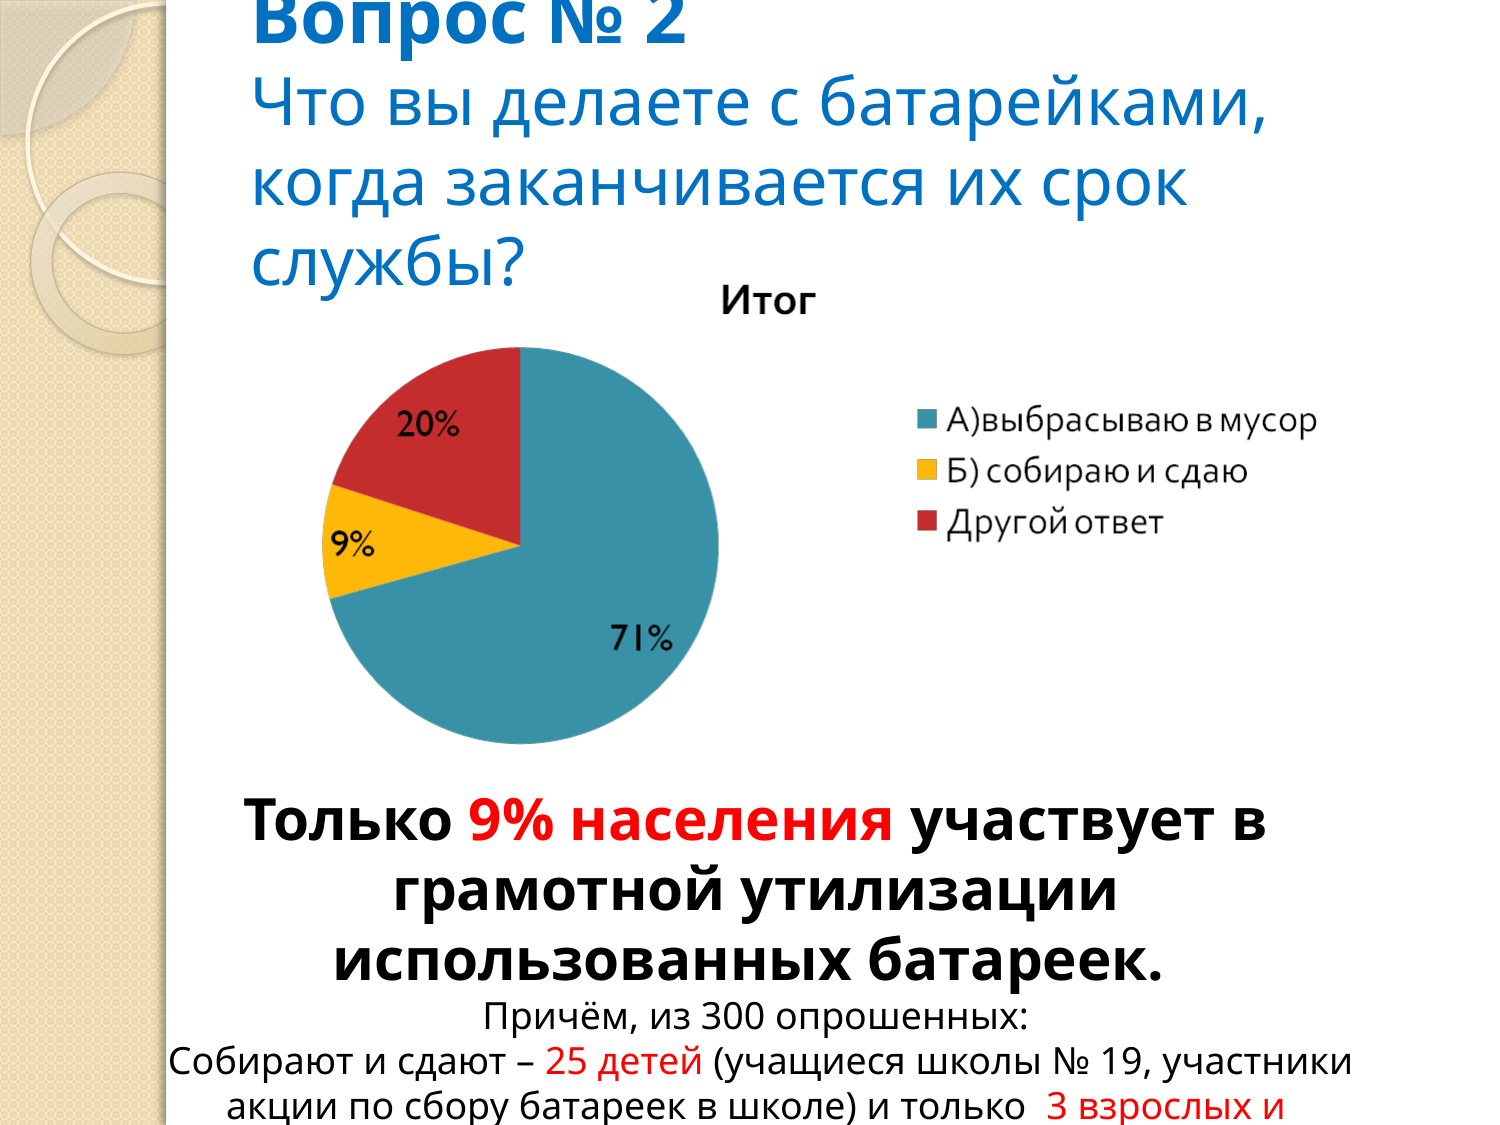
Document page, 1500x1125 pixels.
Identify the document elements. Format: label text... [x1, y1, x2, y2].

text_box Только 9% населения участвует в грамотной утилизации использованных батареек. Причём, из 300 опрошенных: Собирают и сдают – 25 детей (учащиеся школы № 19, участники акции по сбору батареек в школе) и только 3 взрослых и пенсионеров [112, 905, 1400, 1125]
title Вопрос № 2 Что вы делаете с батарейками, когда заканчивается их срок службы? [235, 45, 1466, 233]
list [88, 255, 1448, 894]
